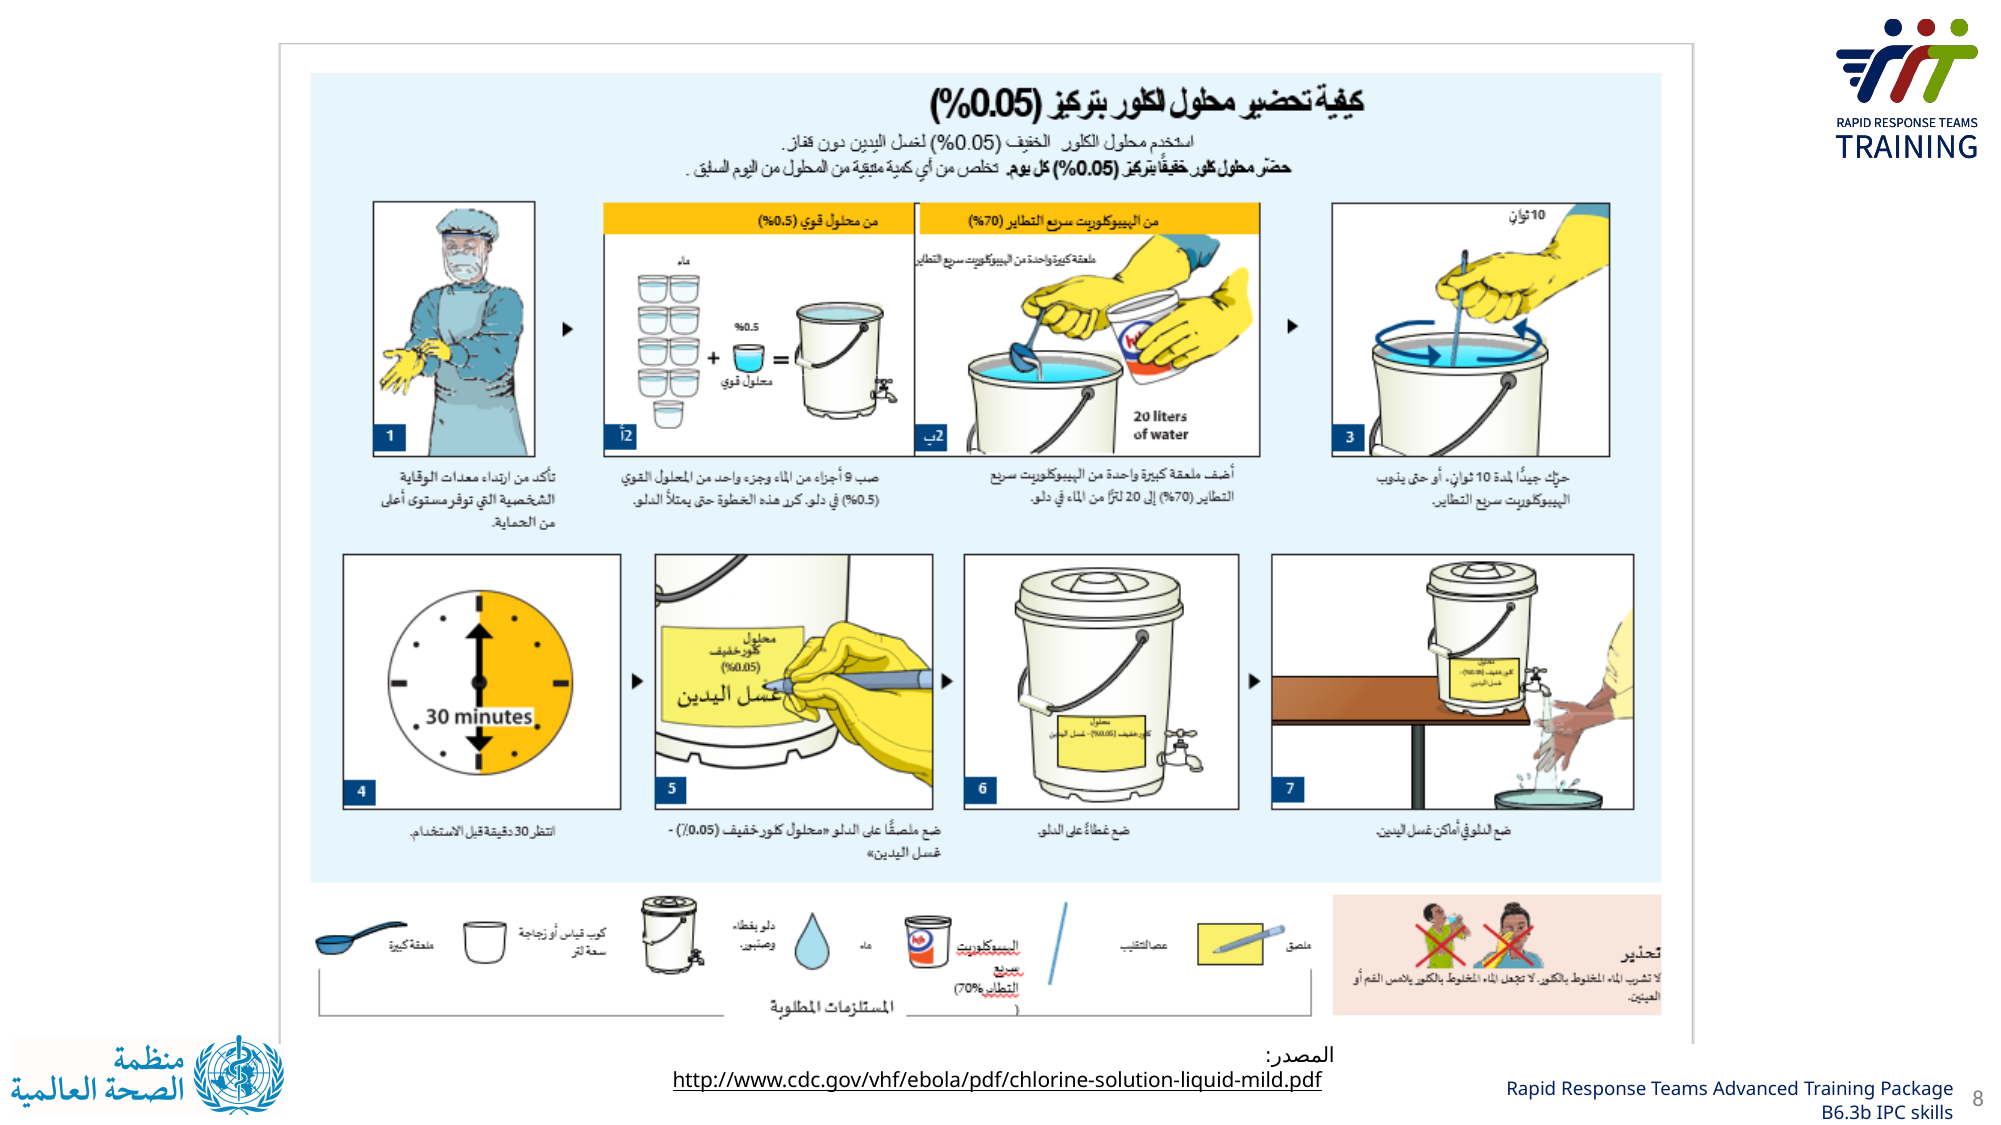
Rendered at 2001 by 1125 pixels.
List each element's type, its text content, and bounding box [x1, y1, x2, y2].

text_box المصدر: http://www.cdc.gov/vhf/ebola/pdf/chlorine-solution-liquid-mild.pdf [657, 1044, 1343, 1103]
picture [241, 1050, 247, 1059]
picture [11, 43, 1695, 1115]
picture [1835, 19, 1978, 167]
